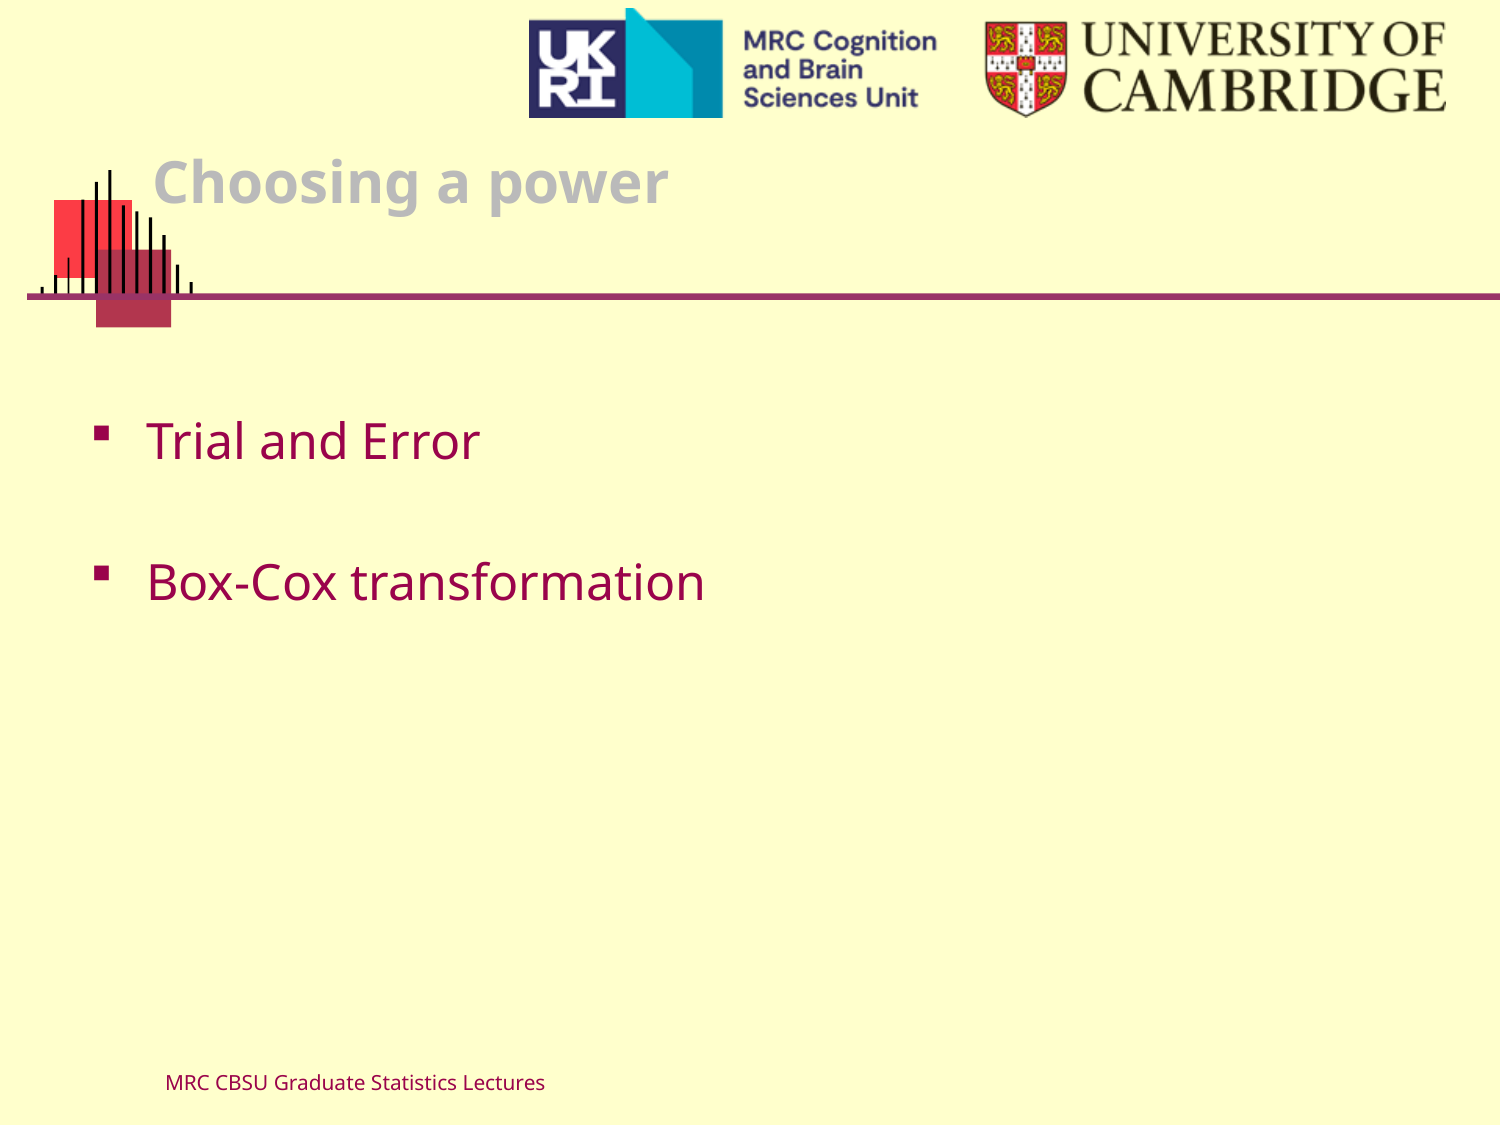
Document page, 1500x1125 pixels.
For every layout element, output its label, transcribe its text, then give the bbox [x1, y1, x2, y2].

footer MRC CBSU Graduate Statistics Lectures [149, 1062, 988, 1101]
list Trial and Error Box-Cox transformation [75, 262, 1425, 1038]
picture [529, 8, 1446, 118]
title Choosing a power [137, 137, 988, 233]
